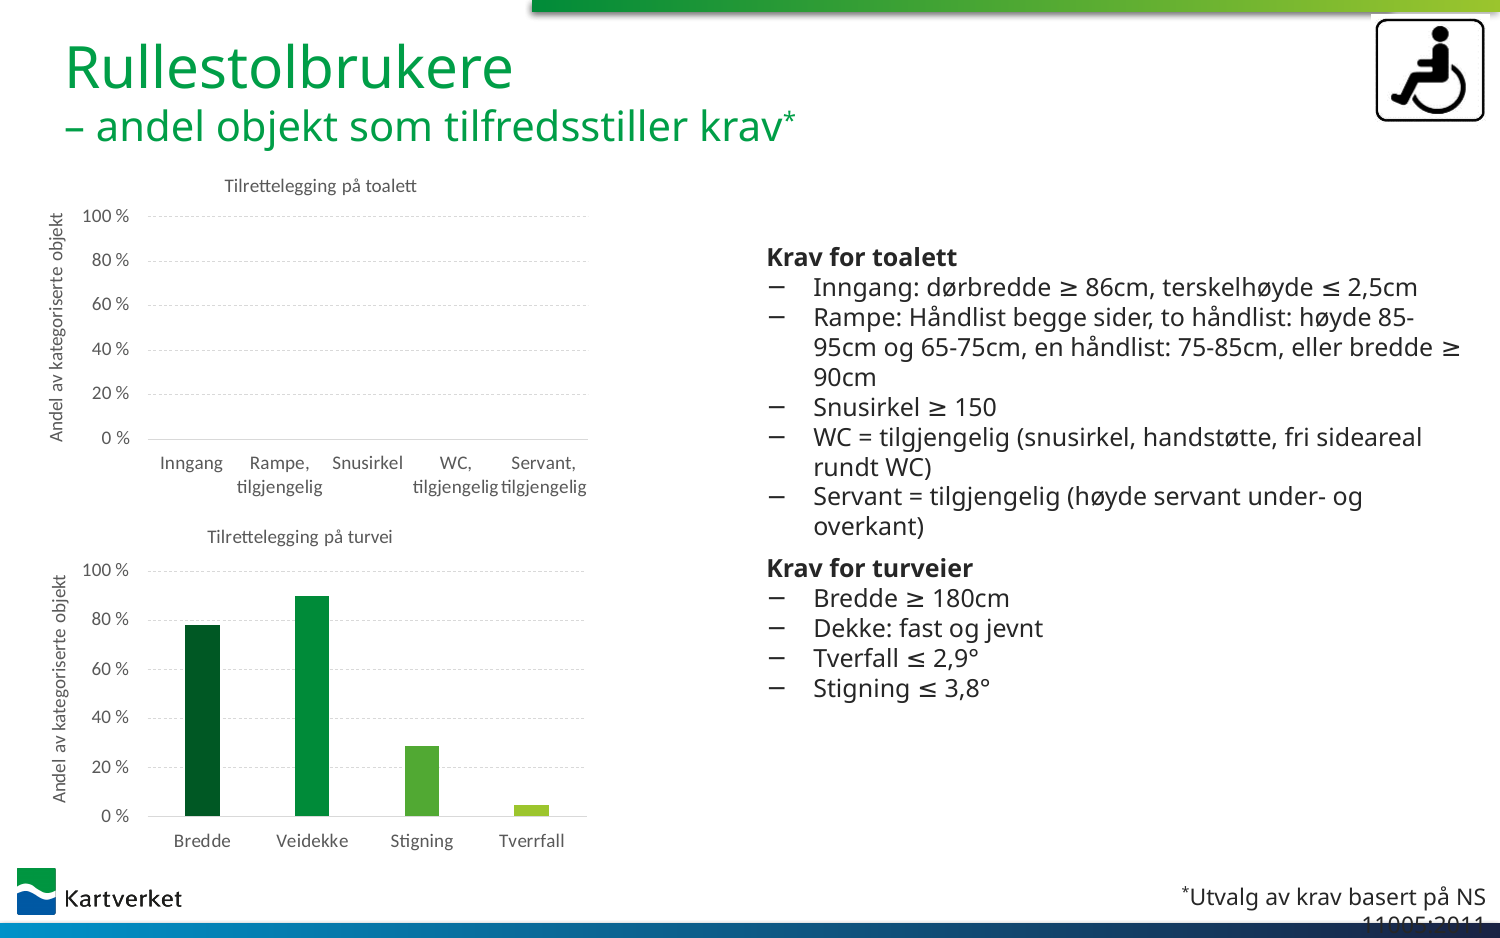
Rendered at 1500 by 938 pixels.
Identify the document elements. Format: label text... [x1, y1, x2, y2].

text_box *Utvalg av krav basert på NS 11005:2011 [1068, 873, 1500, 938]
picture [41, 520, 598, 859]
text_box Krav for toalett Inngang: dørbredde ≥ 86cm, terskelhøyde ≤ 2,5cm Rampe: Håndlist begge sider, to håndlist: høyde 85-95cm og 65-75cm, en håndlist: 75-85cm, eller bredde ≥ 90cm Snusirkel ≥ 150 WC = tilgjengelig (snusirkel, handstøtte, fri sideareal rundt WC) Servant = tilgjengelig (høyde servant under- og overkant) [751, 234, 1483, 545]
picture [1371, 13, 1491, 127]
text_box Rullestolbrukere – andel objekt som tilfredsstiller krav* [49, 14, 1431, 158]
text_box Krav for turveier Bredde ≥ 180cm Dekke: fast og jevnt Tverfall ≤ 2,9° Stigning ≤ 3,8° [751, 545, 1483, 710]
picture [41, 166, 599, 505]
